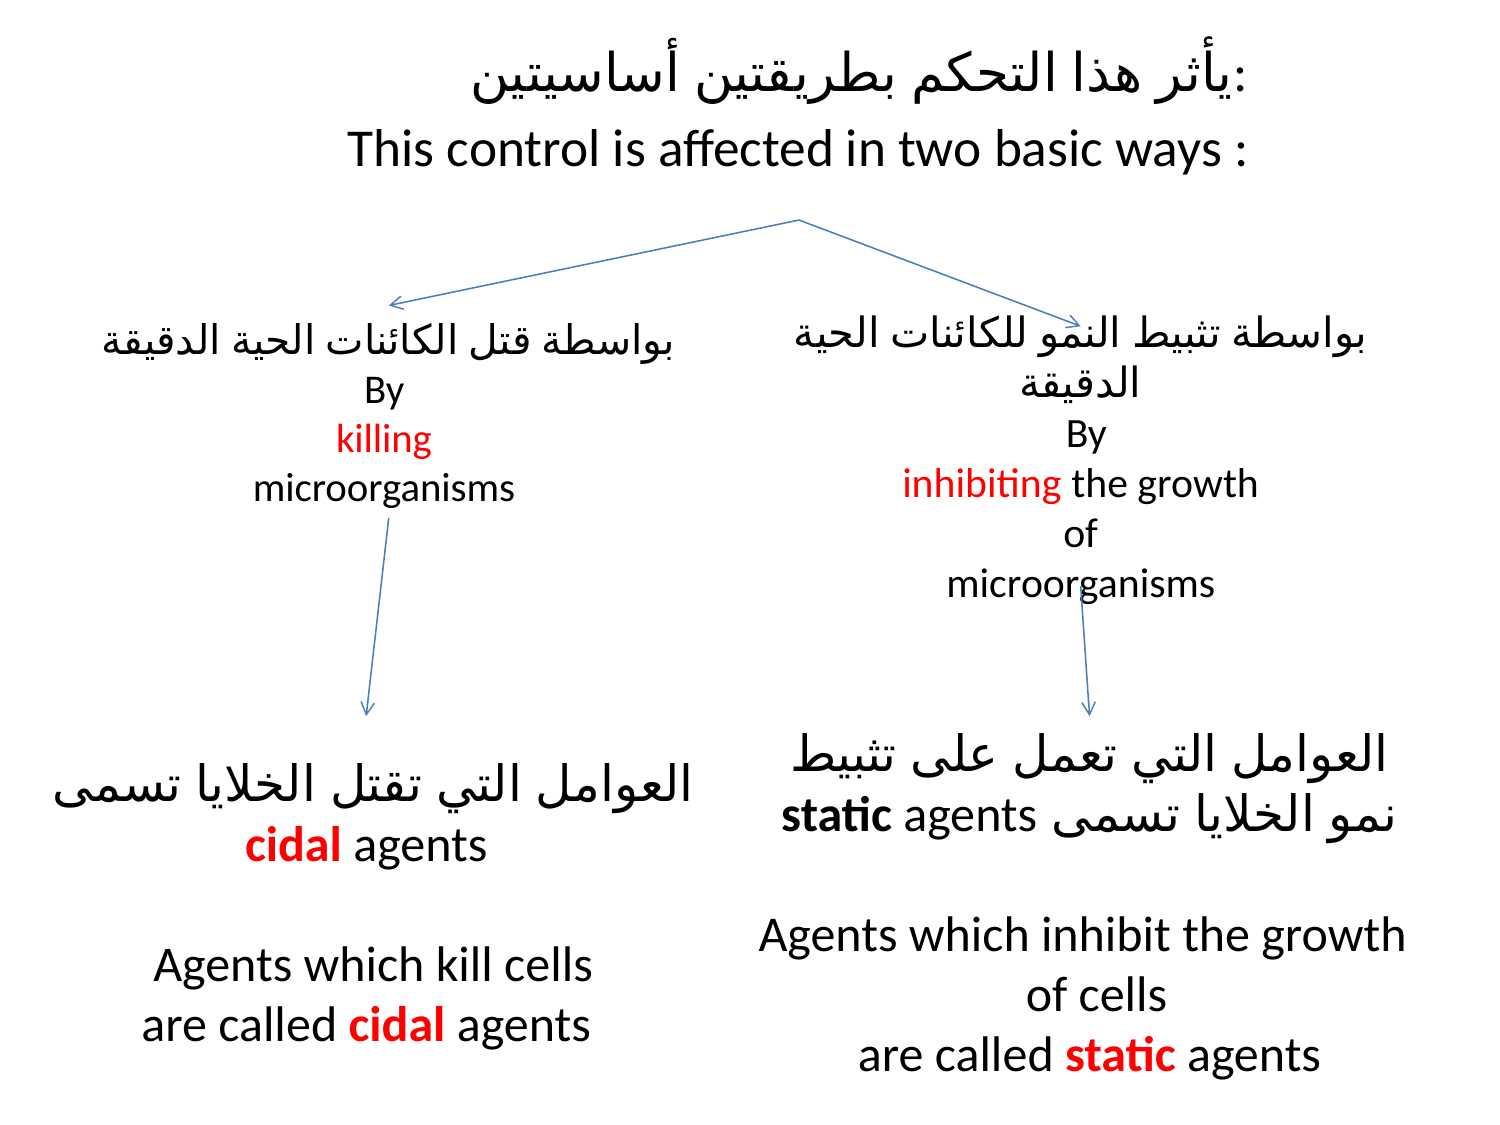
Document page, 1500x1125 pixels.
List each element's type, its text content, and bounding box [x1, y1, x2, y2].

text_box بواسطة تثبيط النمو للكائنات الحية الدقيقة By inhibiting the growth of microorganisms [738, 349, 1424, 563]
list يأثر هذا التحكم بطريقتين أساسيتين: This control is affected in two basic ways : [123, 31, 1474, 185]
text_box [388, 219, 797, 306]
title بواسطة قتل الكائنات الحية الدقيقة By killing microorganisms [40, 305, 738, 518]
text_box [365, 517, 389, 717]
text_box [1080, 585, 1090, 717]
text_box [798, 219, 1081, 327]
text_box العوامل التي تقتل الخلايا تسمى cidal agents Agents which kill cells are called cidal agents [17, 795, 715, 1008]
text_box العوامل التي تعمل على تثبيط نمو الخلايا تسمى static agents Agents which inhibit the growth of cells are called static agents [741, 795, 1438, 1008]
